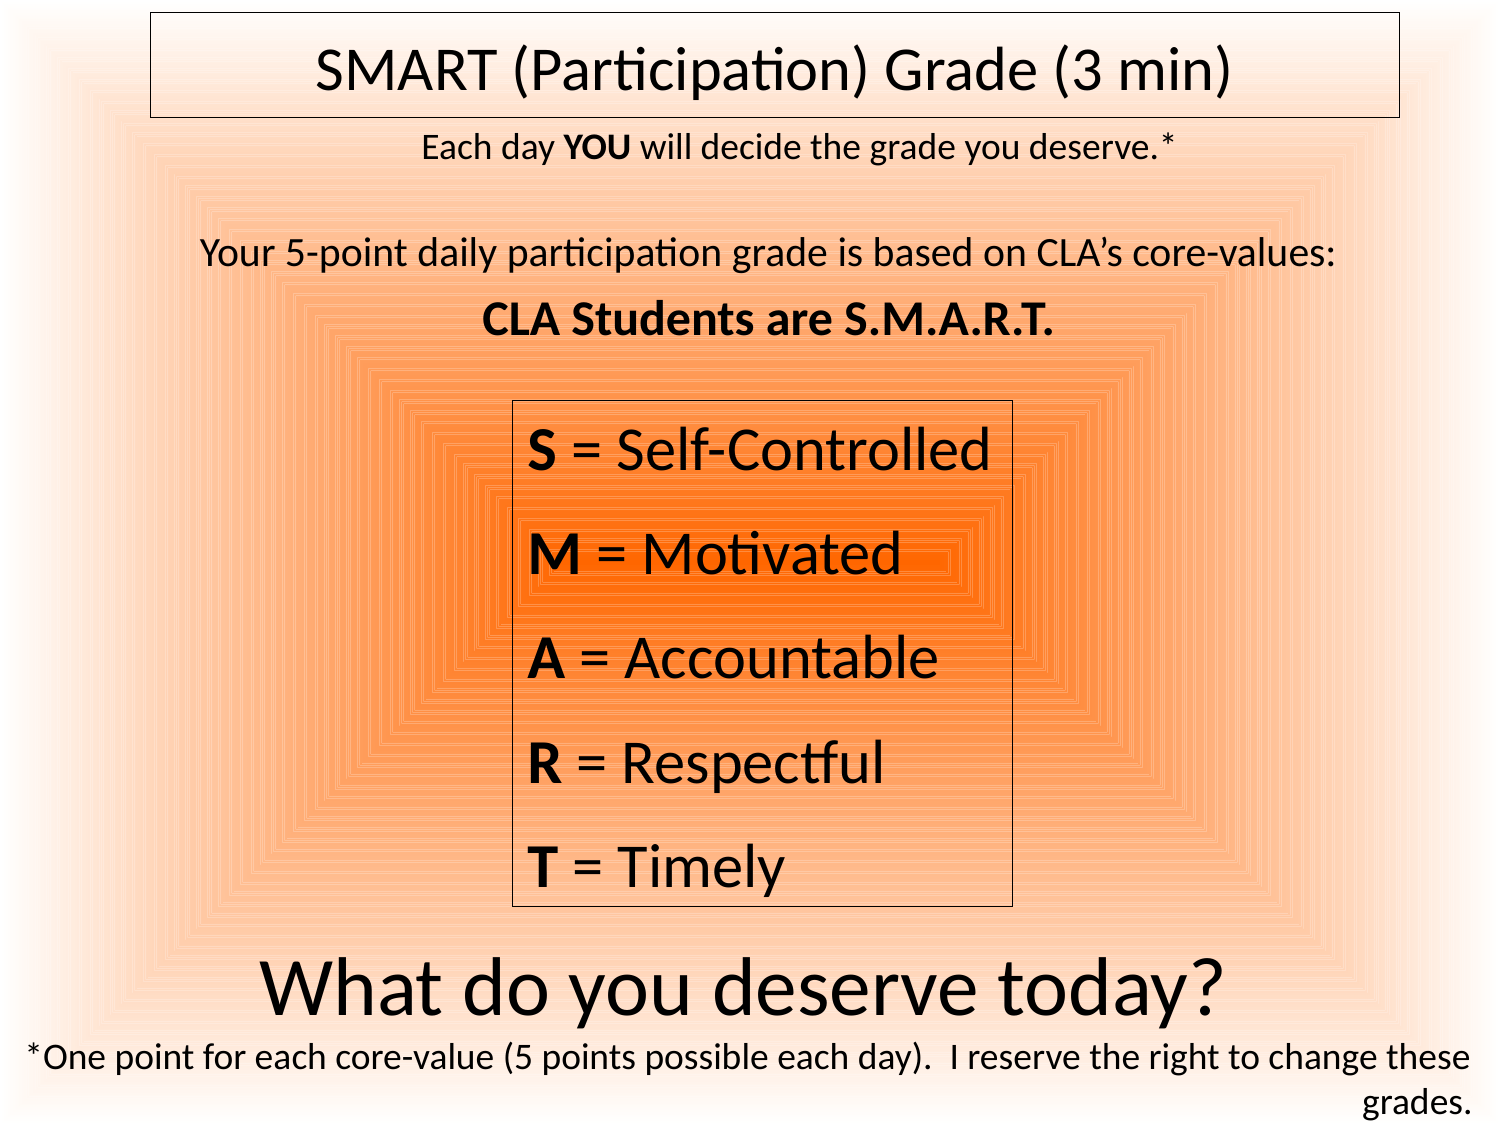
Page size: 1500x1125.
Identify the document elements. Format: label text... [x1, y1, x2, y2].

text_box SMART (Participation) Grade (3 min) [150, 12, 1400, 118]
text_box What do you deserve today? *One point for each core-value (5 points possible each day). I reserve the right to change these grades. [0, 924, 1488, 1125]
text_box Each day YOU will decide the grade you deserve.* [199, 114, 1400, 175]
list Your 5-point daily participation grade is based on CLA’s core-values: CLA Students are S.M.A.R.T. [37, 217, 1500, 383]
text_box S = Self-Controlled M = Motivated A = Accountable R = Respectful T = Timely [512, 400, 1013, 907]
